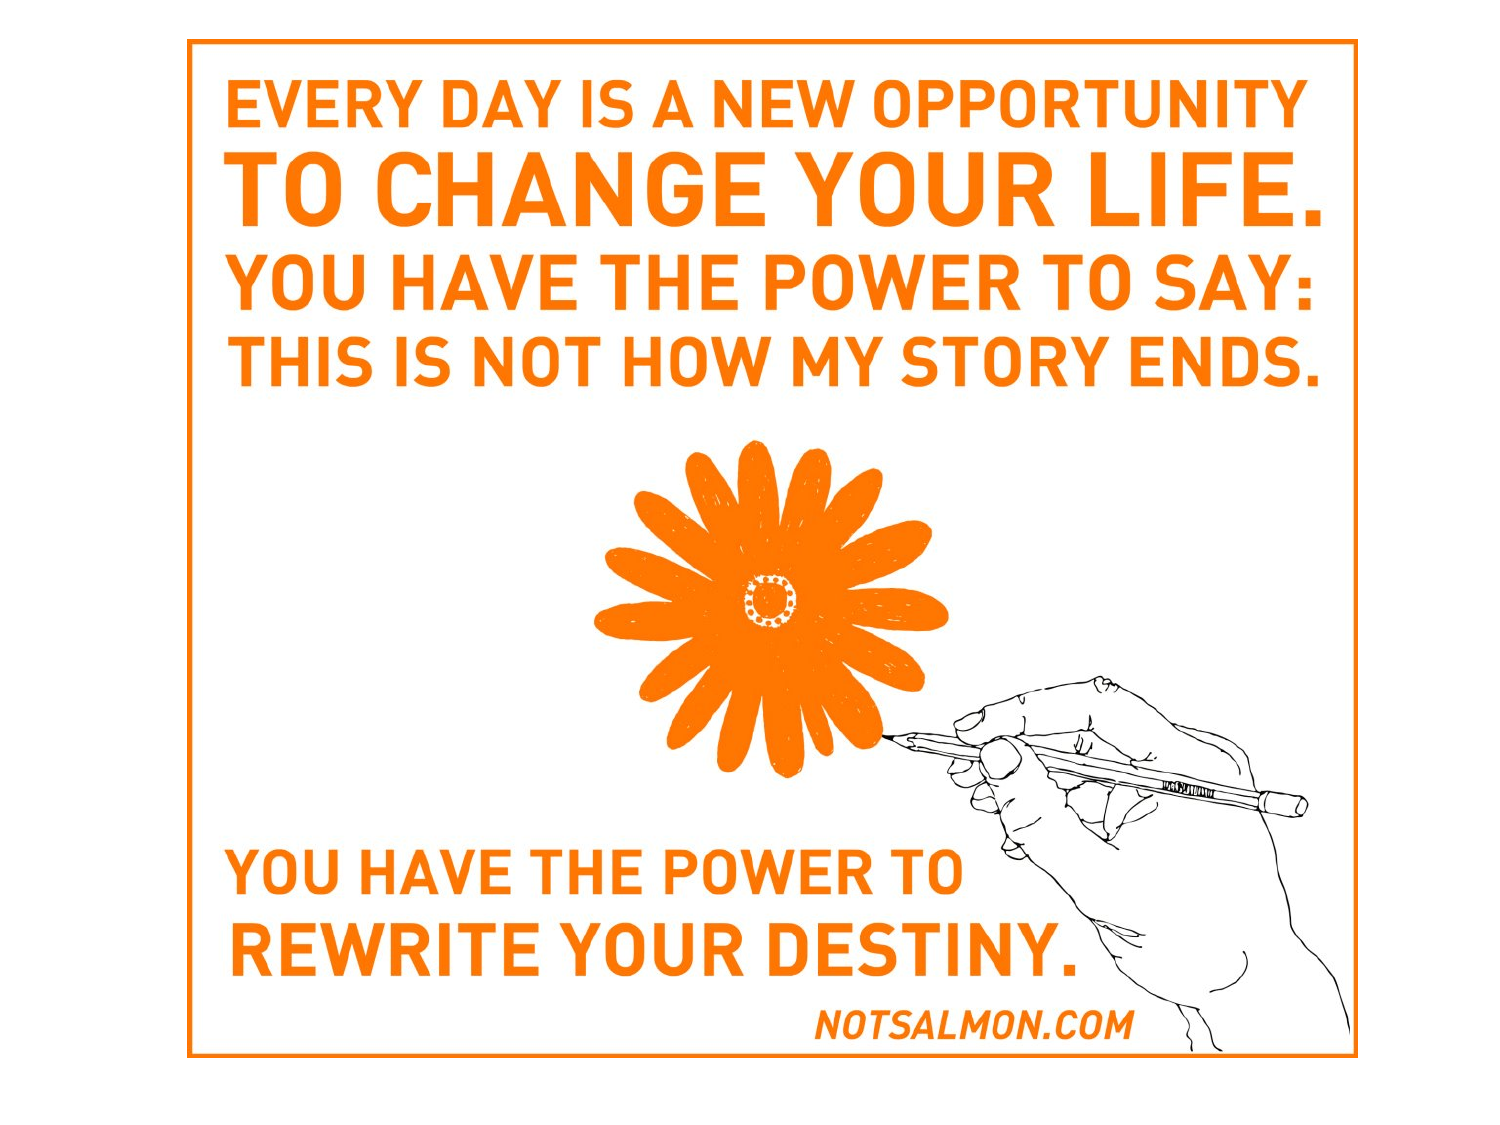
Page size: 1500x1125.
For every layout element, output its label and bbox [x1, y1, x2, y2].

picture [187, 39, 1359, 1058]
